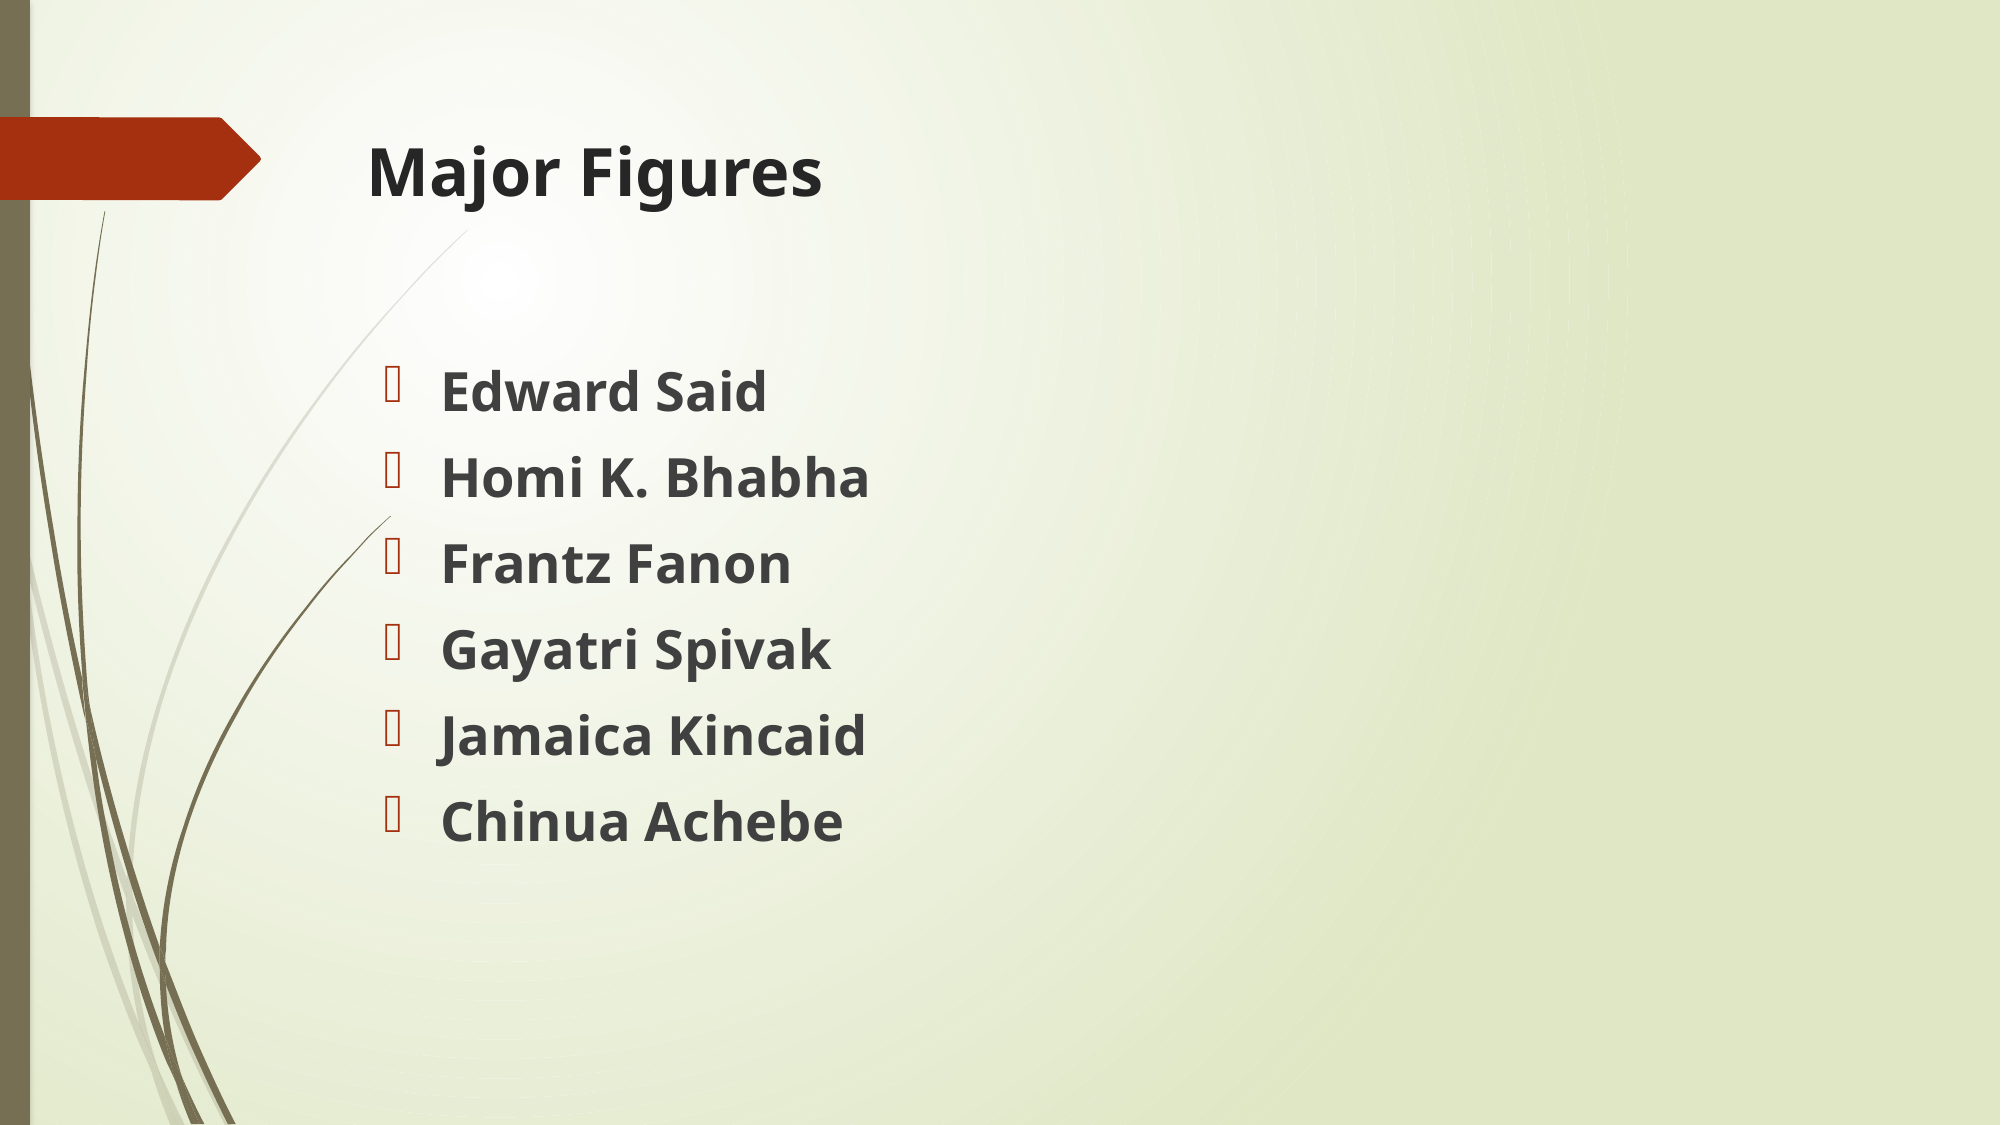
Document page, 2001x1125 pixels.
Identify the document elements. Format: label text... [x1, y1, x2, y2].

title Major Figures [351, 122, 1814, 333]
list Edward Said Homi K. Bhabha Frantz Fanon Gayatri Spivak Jamaica Kincaid Chinua Achebe [368, 350, 1892, 970]
